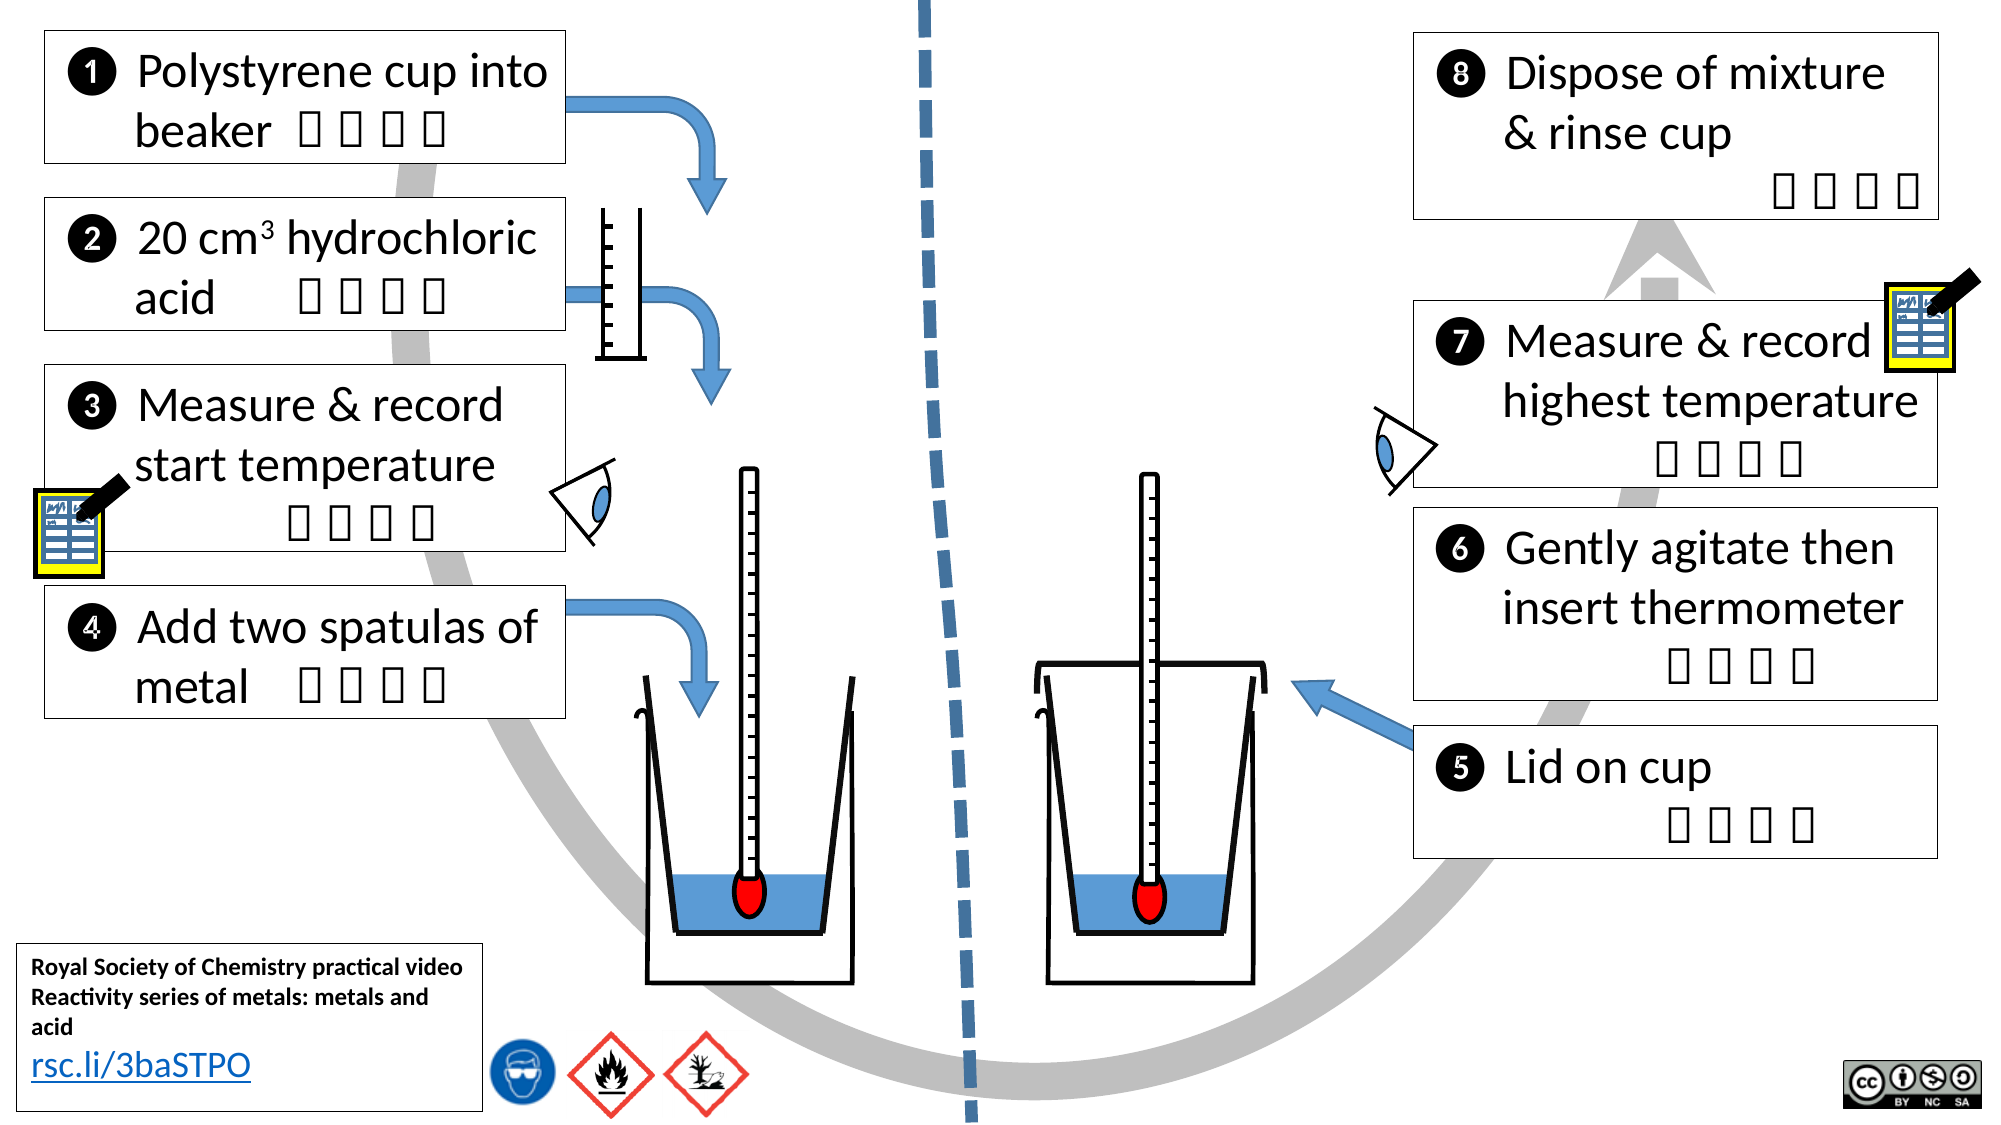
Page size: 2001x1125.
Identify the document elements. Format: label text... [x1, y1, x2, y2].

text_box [595, 207, 647, 359]
text_box [566, 598, 636, 616]
text_box Royal Society of Chemistry practical video Reactivity series of metals: metals and acid rsc.li/3baSTPO [16, 943, 483, 1112]
text_box ❺ Lid on cup     [1413, 725, 1938, 859]
text_box ❸ Measure & record start temperature     [44, 364, 566, 552]
picture [1843, 1060, 1982, 1109]
text_box [936, 220, 1661, 1083]
text_box ❷ 20 cm3 hydrochloric acid     [44, 197, 566, 331]
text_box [35, 490, 132, 577]
text_box [923, 0, 973, 1123]
text_box ❶ Polystyrene cup into beaker     [44, 30, 566, 164]
text_box ❽ Dispose of mixture & rinse cup     [1413, 32, 1939, 220]
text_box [1376, 385, 1496, 504]
text_box ❹ Add two spatulas of metal     [44, 585, 566, 719]
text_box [1036, 474, 1265, 984]
picture [661, 1029, 750, 1118]
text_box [636, 468, 853, 984]
text_box [409, 164, 969, 1078]
picture [566, 1030, 655, 1119]
text_box ❼ Measure & record highest temperature     [1413, 300, 1938, 488]
text_box [566, 95, 728, 216]
picture [485, 1036, 564, 1107]
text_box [1886, 284, 1983, 371]
text_box [1290, 679, 1413, 752]
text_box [491, 432, 611, 552]
text_box ❻ Gently agitate then insert thermometer     [1413, 507, 1938, 701]
